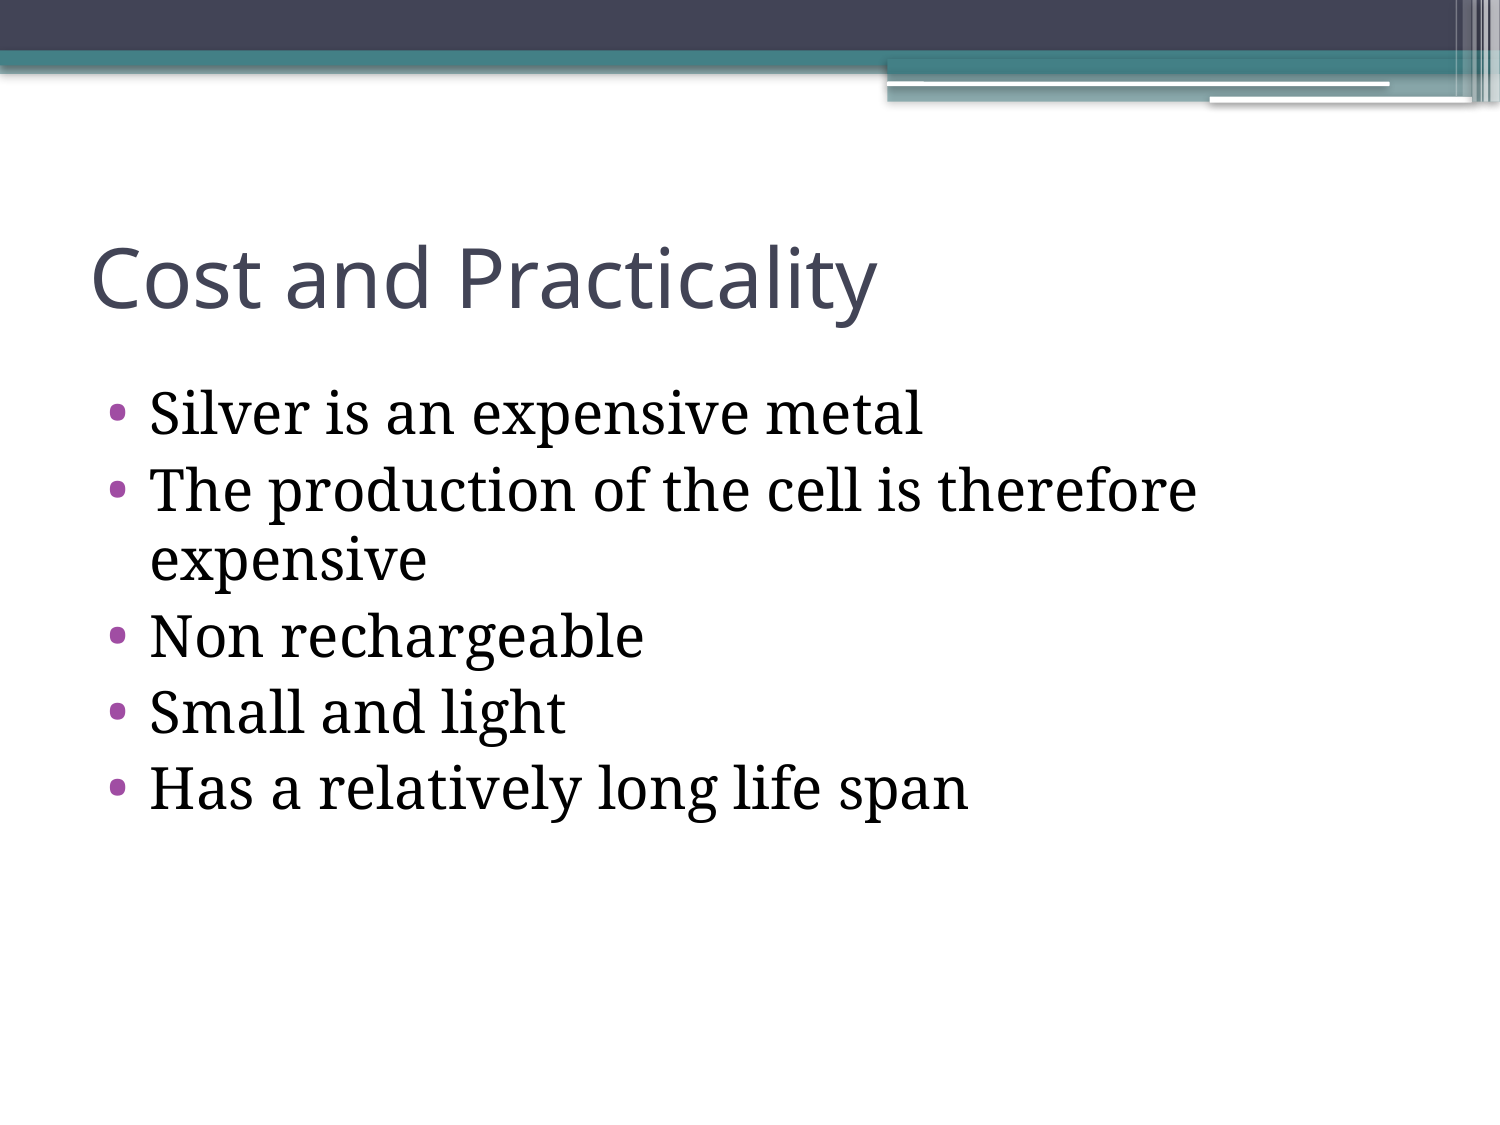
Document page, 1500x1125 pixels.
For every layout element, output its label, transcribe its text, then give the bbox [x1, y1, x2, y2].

title Cost and Practicality [75, 187, 1425, 363]
list Silver is an expensive metal The production of the cell is therefore expensive Non rechargeable Small and light Has a relatively long life span [75, 368, 1425, 1079]
